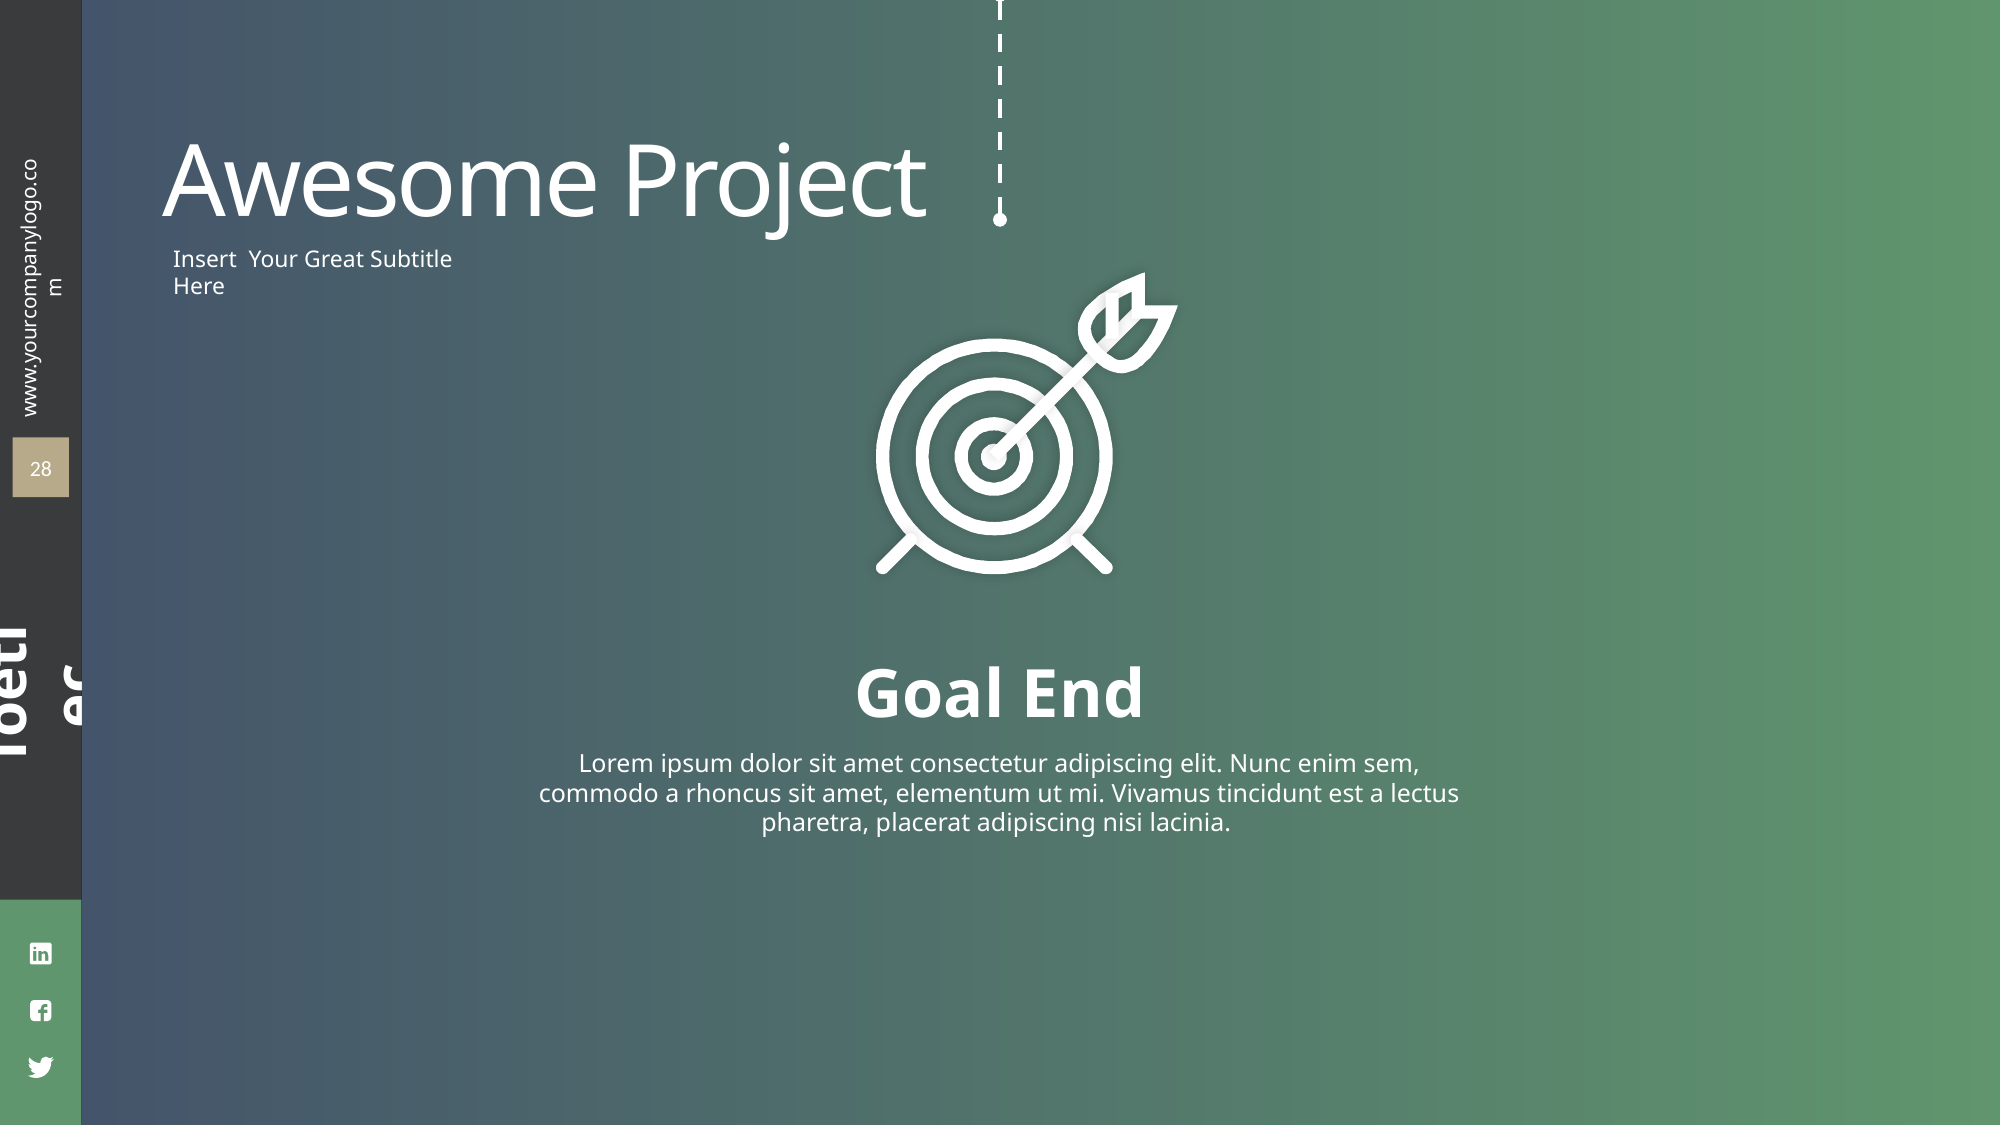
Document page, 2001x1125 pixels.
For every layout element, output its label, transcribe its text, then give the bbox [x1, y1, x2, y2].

picture [81, 0, 2000, 1125]
slide_number 28 [12, 437, 69, 498]
